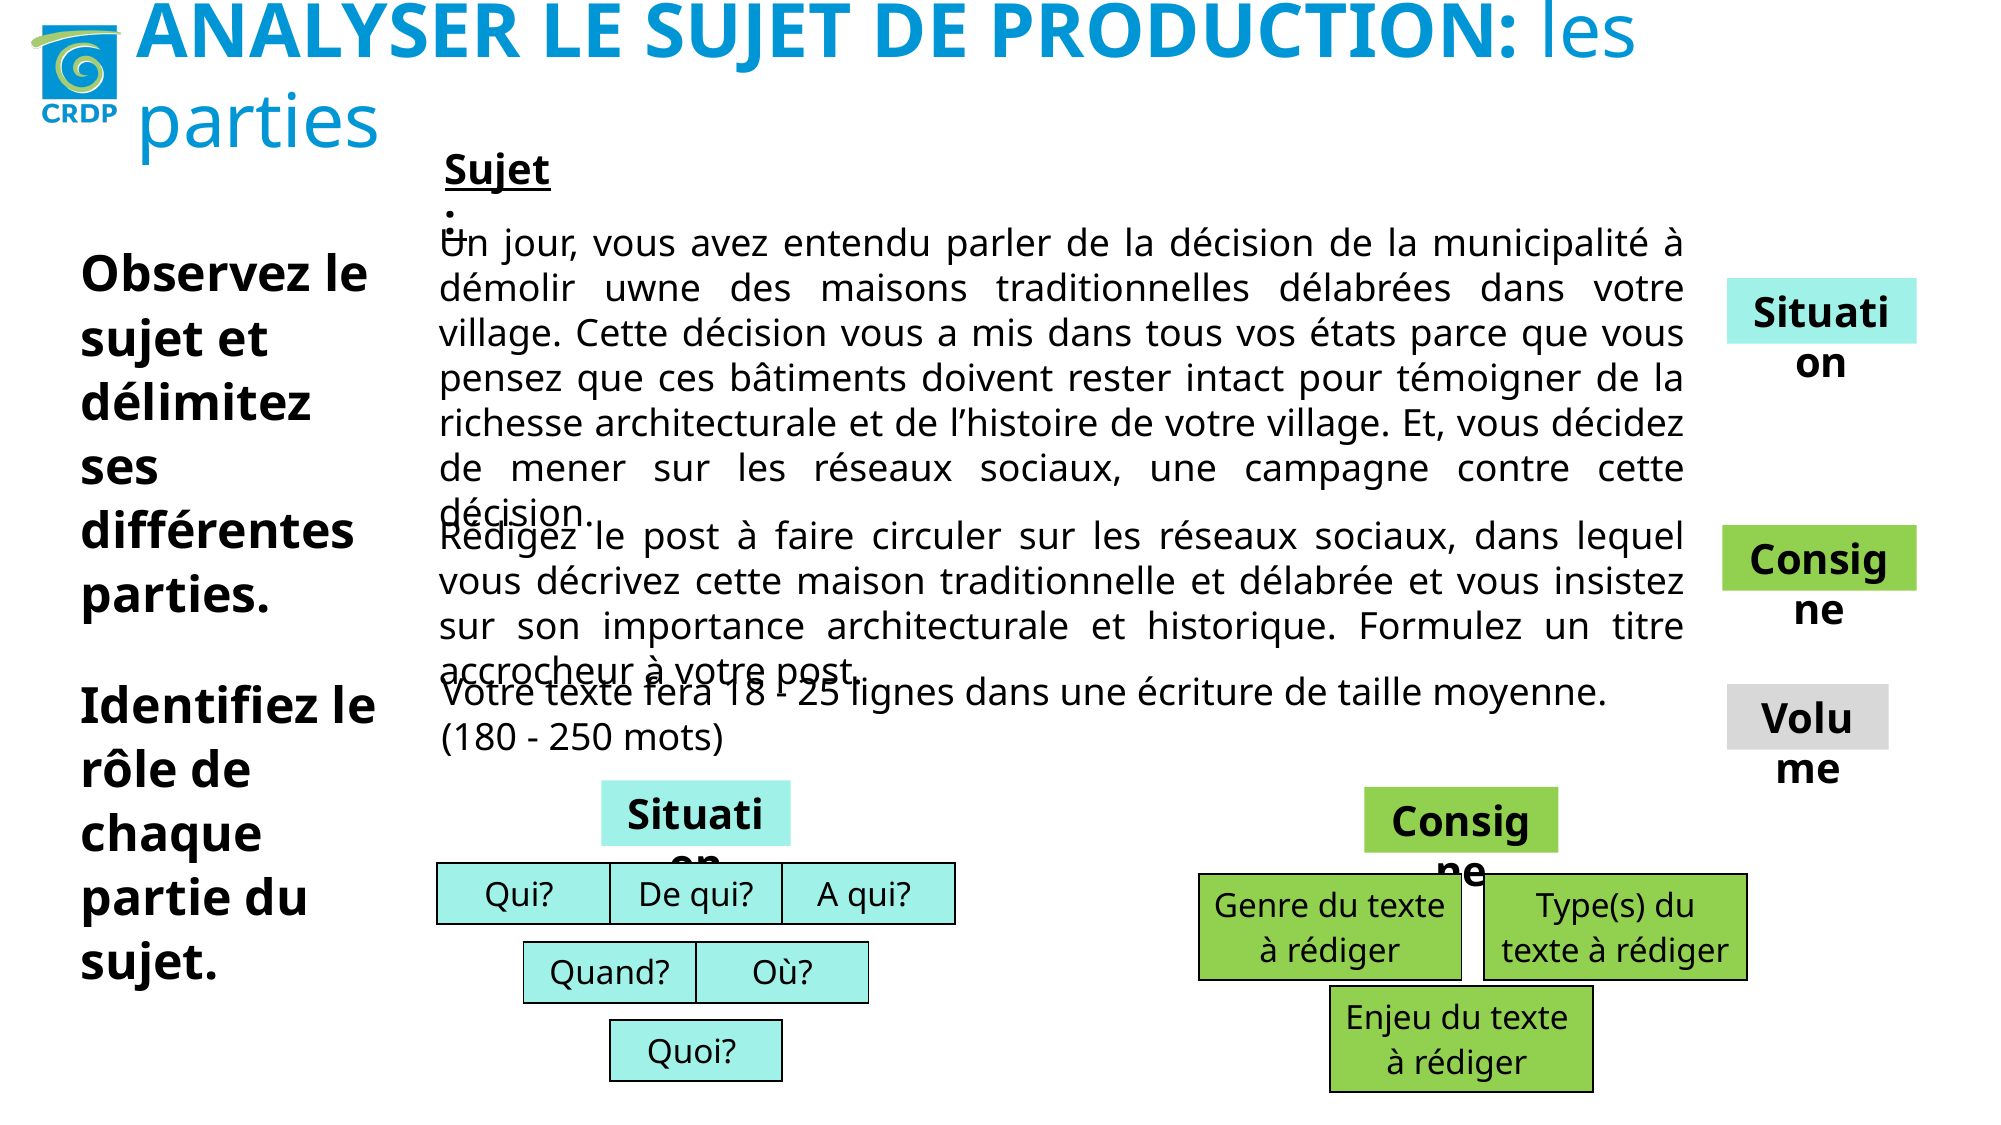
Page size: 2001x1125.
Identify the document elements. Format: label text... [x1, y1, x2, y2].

text_box Situation [1727, 278, 1917, 344]
table_header A qui? [783, 864, 954, 923]
table_header Quoi? [611, 1021, 781, 1080]
text_box Sujet : [429, 135, 585, 201]
picture [86, 108, 94, 118]
text_box Volume [1727, 684, 1889, 750]
text_box Identifiez le rôle de chaque partie du sujet. [65, 661, 407, 1021]
table_header Quand? [524, 943, 695, 1002]
text_box Observez le sujet et délimitez ses différentes parties. [65, 230, 407, 637]
text_box Consigne [1722, 525, 1917, 591]
table_header Type(s) du texte à rédiger [1485, 875, 1746, 979]
table_header Genre du texte à rédiger [1200, 875, 1461, 979]
table_header Où? [697, 943, 868, 1002]
table_header De qui? [611, 864, 781, 923]
table_header Enjeu du texte à rédiger [1331, 987, 1592, 1091]
text_box ANALYSER LE SUJET DE PRODUCTION: les parties [121, 0, 1840, 148]
table_header Qui? [438, 864, 609, 923]
text_box Un jour, vous avez entendu parler de la décision de la municipalité à démolir uwne des maisons traditionnelles délabrées dans votre village. Cette décision vous a mis dans tous vos états parce que vous pensez que ces bâtiments doivent rester intact pour témoigner de la richesse architecturale et de l’histoire de votre village. Et, vous décidez de mener sur les réseaux sociaux, une campagne contre cette décision. [423, 211, 1701, 500]
picture [31, 25, 121, 123]
text_box Rédigez le post à faire circuler sur les réseaux sociaux, dans lequel vous décrivez cette maison traditionnelle et délabrée et vous insistez sur son importance architecturale et historique. Formulez un titre accrocheur à votre post. [423, 505, 1701, 657]
text_box Situation [601, 780, 791, 846]
text_box Consigne [1364, 786, 1559, 853]
text_box Votre texte fera 18 - 25 lignes dans une écriture de taille moyenne. (180 - 250 mots) [426, 660, 1698, 767]
